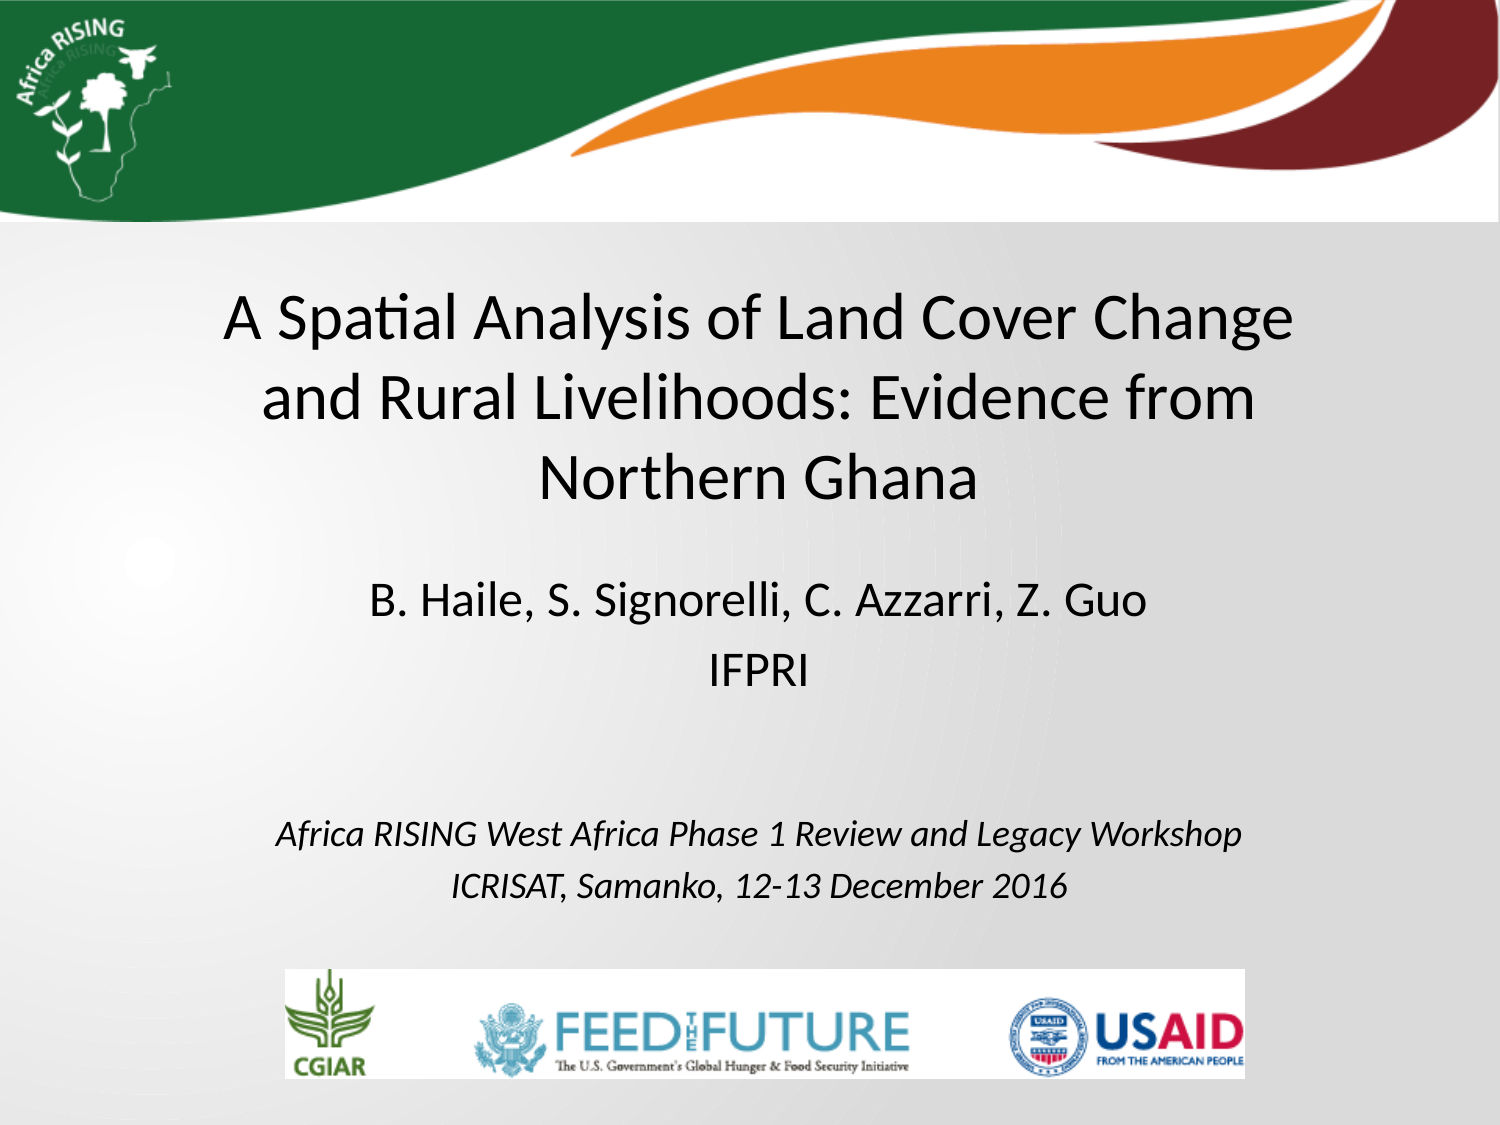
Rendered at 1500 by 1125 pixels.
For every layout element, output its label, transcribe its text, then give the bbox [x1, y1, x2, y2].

list B. Haile, S. Signorelli, C. Azzarri, Z. Guo IFPRI Africa RISING West Africa Phase 1 Review and Legacy Workshop ICRISAT, Samanko, 12-13 December 2016 [0, 558, 1500, 954]
list A Spatial Analysis of Land Cover Change and Rural Livelihoods: Evidence from Northern Ghana [152, 265, 1348, 556]
picture [0, 0, 1499, 222]
picture [285, 969, 1245, 1079]
